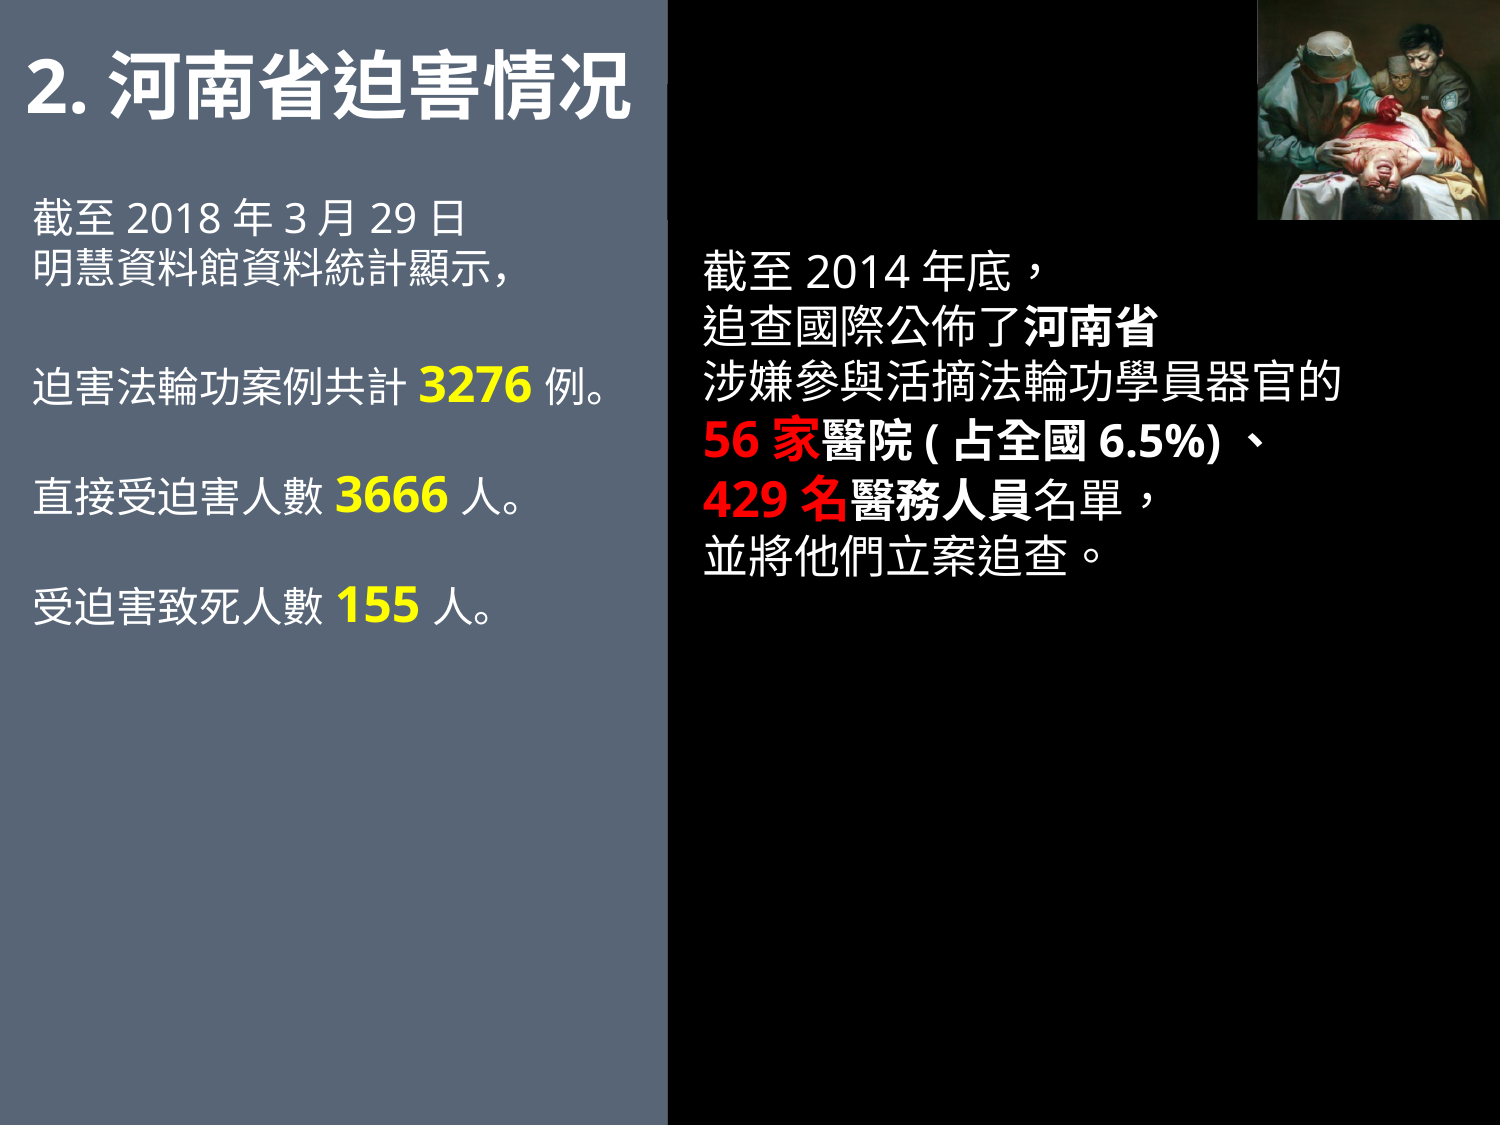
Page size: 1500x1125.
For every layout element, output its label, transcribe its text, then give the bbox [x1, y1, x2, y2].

text_box 截至2014年底， 追查國際公佈了河南省 涉嫌參與活摘法輪功學員器官的 56家醫院(占全國6.5%)、 429名醫務人員名單， 並將他們立案追查。 [687, 234, 1480, 590]
text_box 2.河南省迫害情况 [10, 30, 648, 136]
text_box 截至2018年3月29日 明慧資料館資料統計顯示， 迫害法輪功案例共計3276例。 直接受迫害人數3666人。 受迫害致死人數155人。 [17, 184, 656, 640]
text_box [0, 0, 669, 1125]
text_box [669, 227, 1500, 1125]
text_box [666, 0, 1500, 221]
